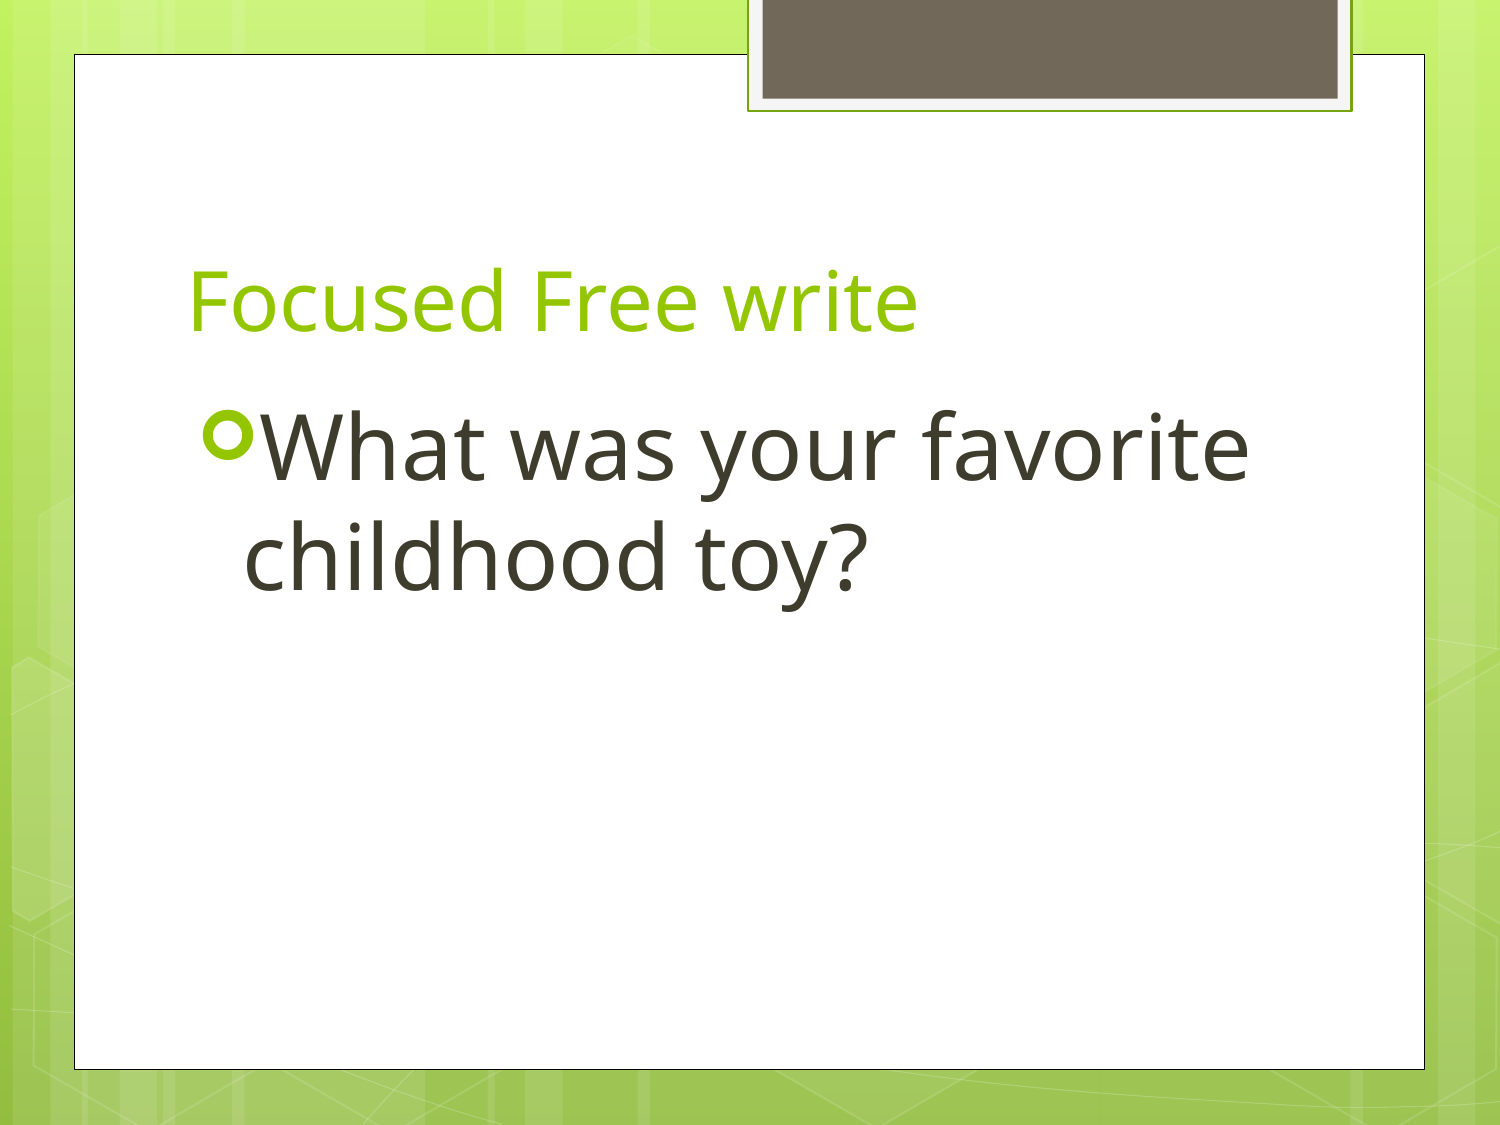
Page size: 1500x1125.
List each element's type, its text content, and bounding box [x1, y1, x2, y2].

title Focused Free write [171, 168, 1324, 357]
list What was your favorite childhood toy? [171, 381, 1283, 957]
